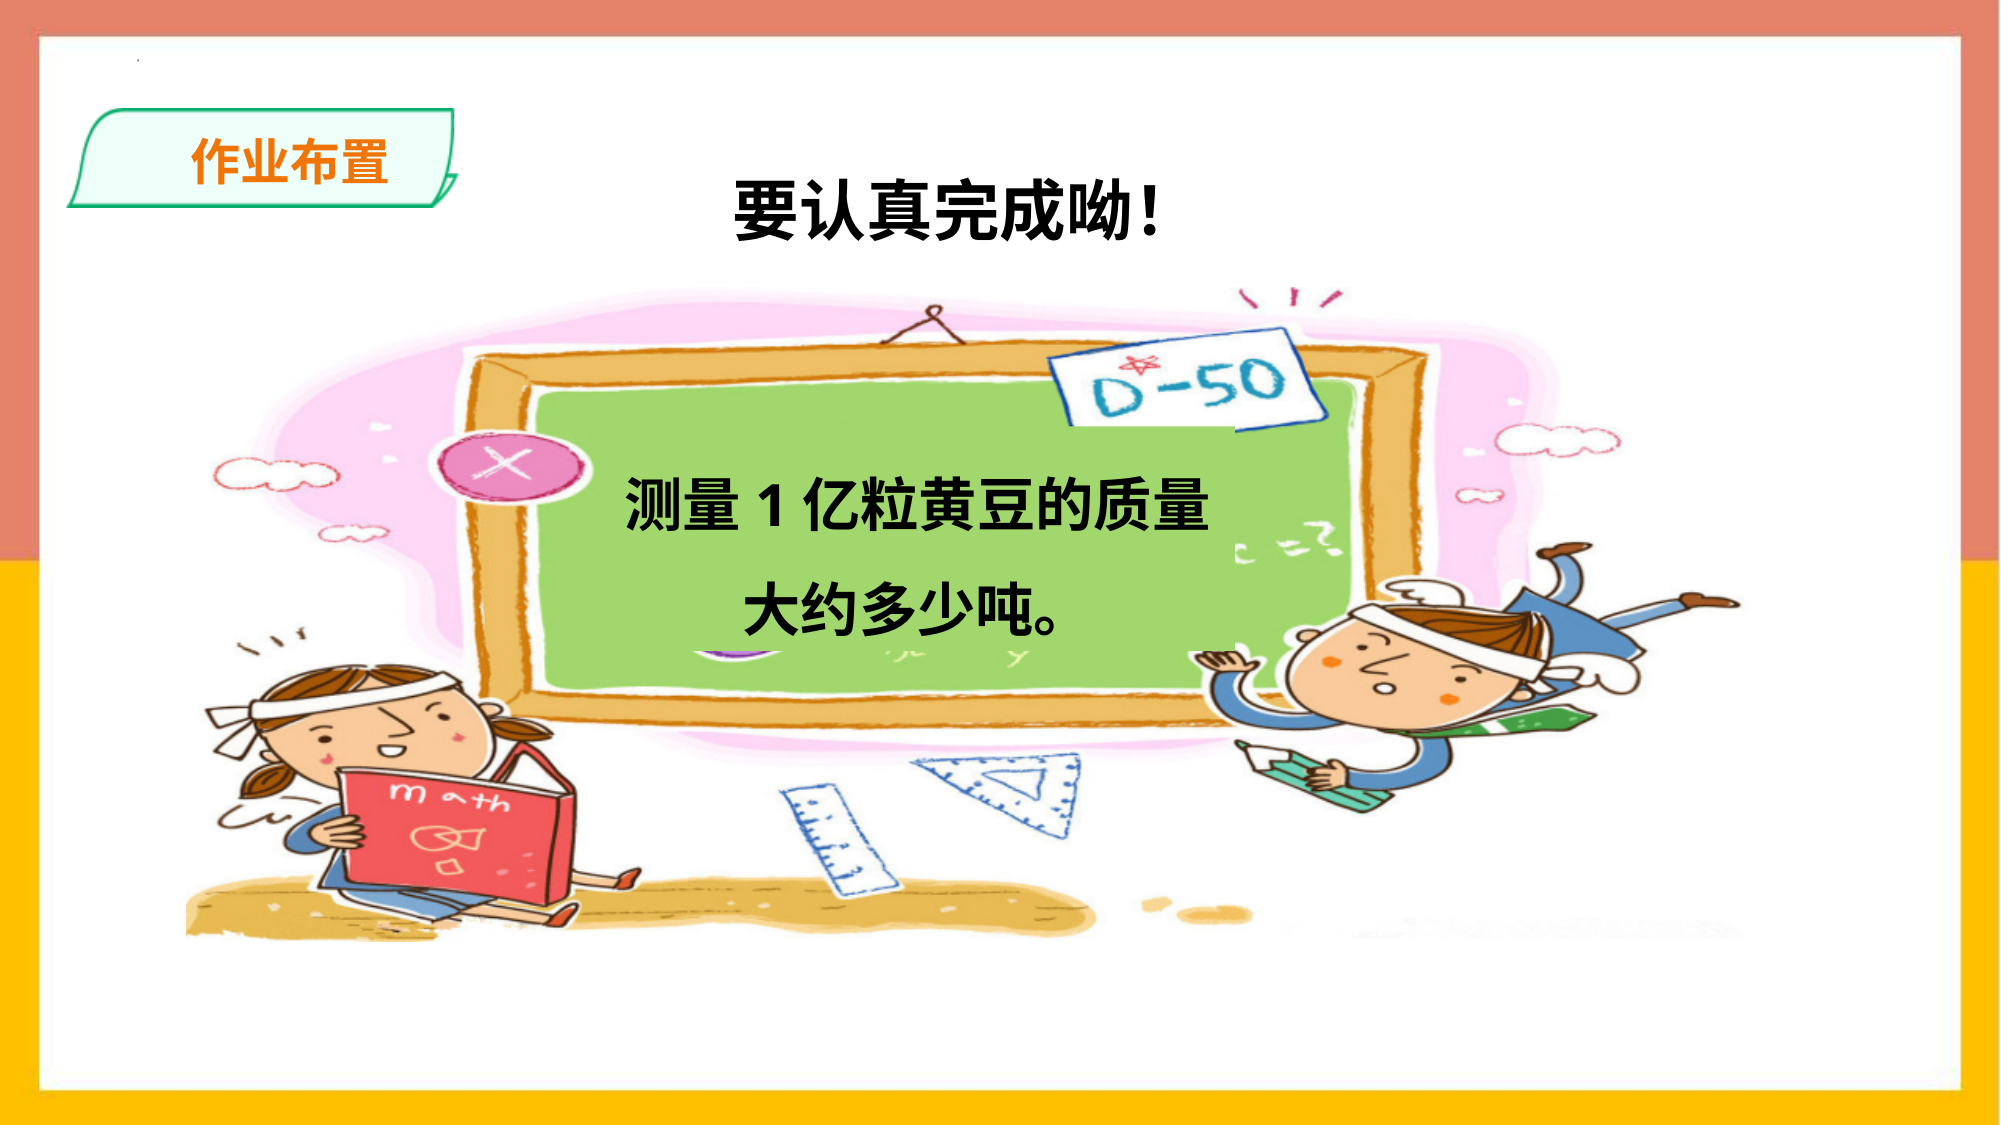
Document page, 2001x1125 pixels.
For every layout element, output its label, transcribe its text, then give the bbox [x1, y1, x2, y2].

text_box 要认真完成呦！ [697, 161, 1235, 256]
picture [0, 0, 2001, 1125]
